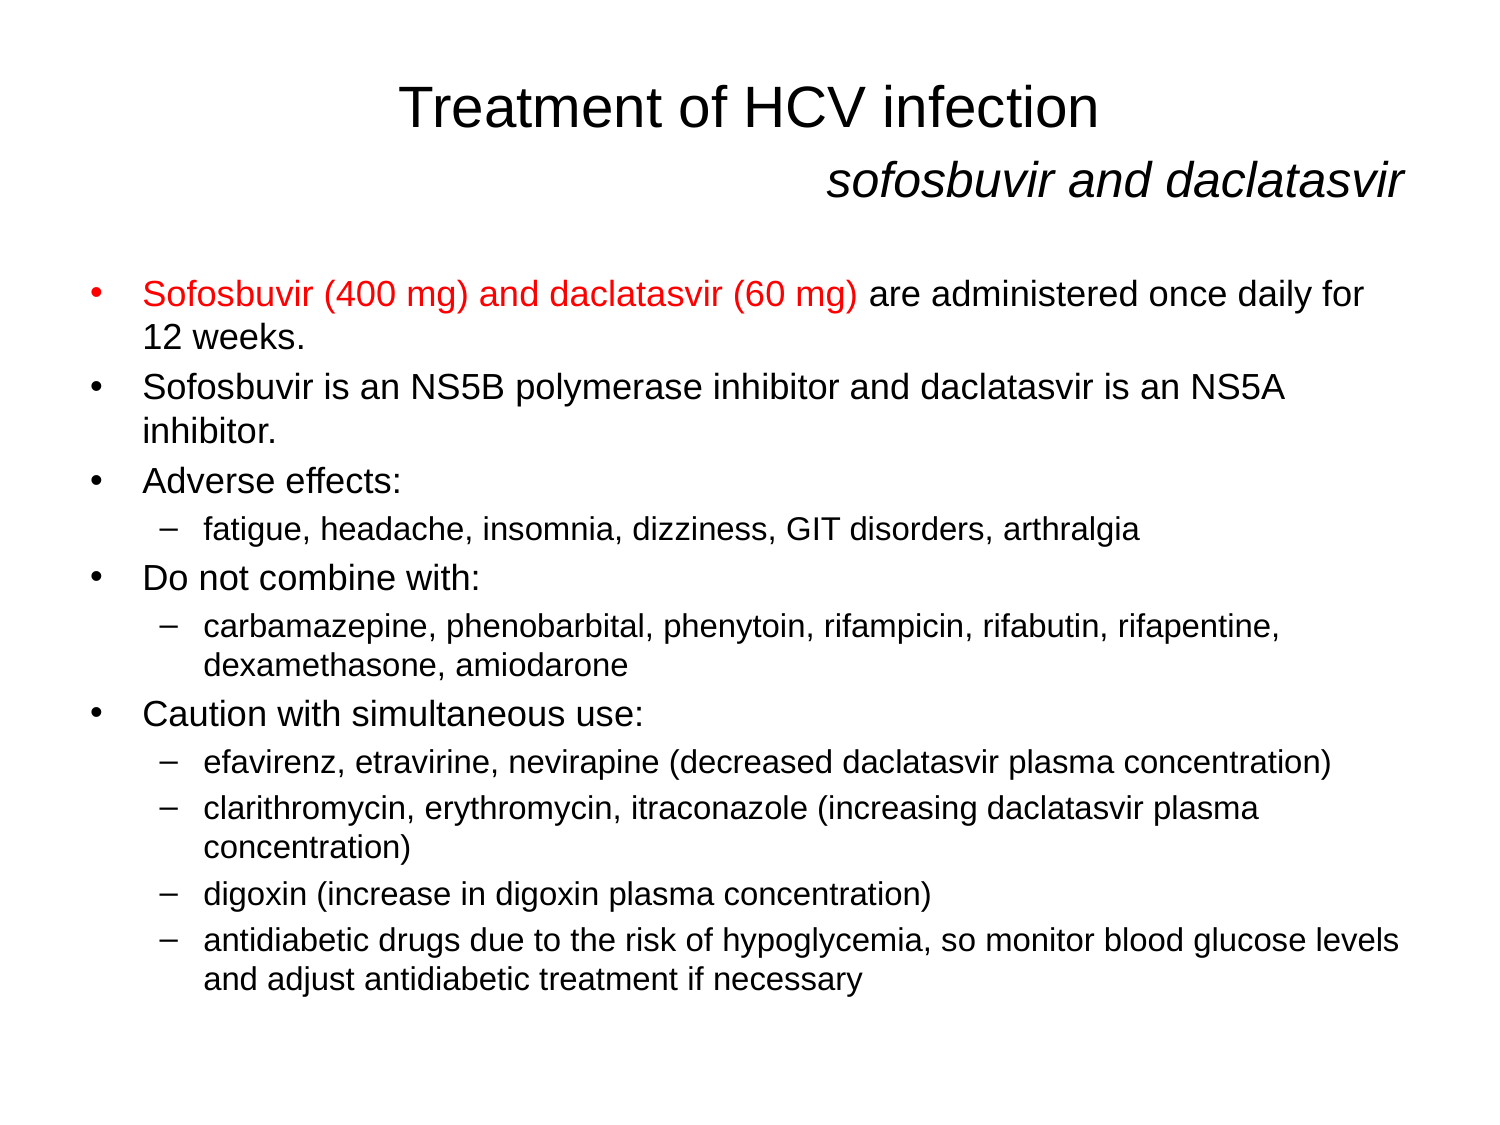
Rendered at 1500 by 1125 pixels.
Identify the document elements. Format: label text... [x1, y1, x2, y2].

title Treatment of HCV infection sofosbuvir and daclatasvir [75, 45, 1425, 233]
list Sofosbuvir (400 mg) and daclatasvir (60 mg) are administered once daily for 12 weeks. Sofosbuvir is an NS5B polymerase inhibitor and daclatasvir is an NS5A inhibitor. Adverse effects: fatigue, headache, insomnia, dizziness, GIT disorders, arthralgia Do not combine with: carbamazepine, phenobarbital, phenytoin, rifampicin, rifabutin, rifapentine, dexamethasone, amiodarone Caution with simultaneous use: efavirenz, etravirine, nevirapine (decreased daclatasvir plasma concentration) clarithromycin, erythromycin, itraconazole (increasing daclatasvir plasma concentration) digoxin (increase in digoxin plasma concentration) antidiabetic drugs due to the risk of hypoglycemia, so monitor blood glucose levels and adjust antidiabetic treatment if necessary [75, 262, 1425, 1005]
